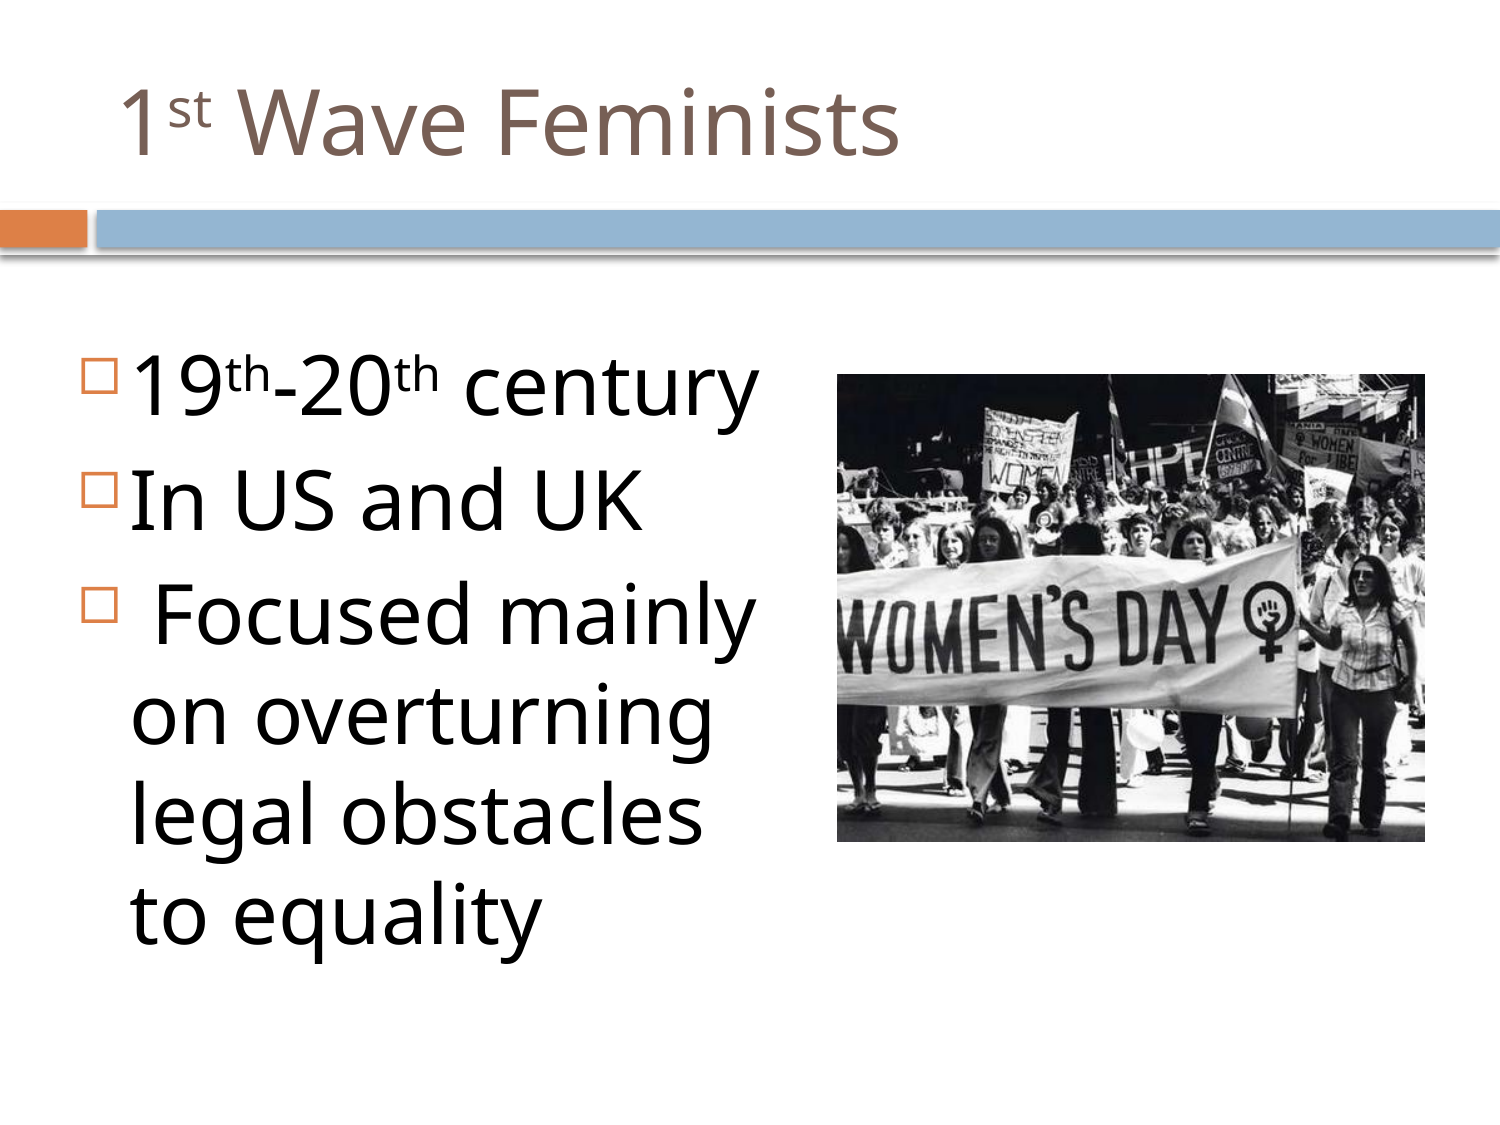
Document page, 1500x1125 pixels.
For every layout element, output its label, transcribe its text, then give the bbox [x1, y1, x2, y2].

list 19th-20th century In US and UK Focused mainly on overturning legal obstacles to equality [62, 324, 788, 1063]
picture [837, 374, 1426, 842]
title 1st Wave Feminists [100, 37, 1438, 200]
